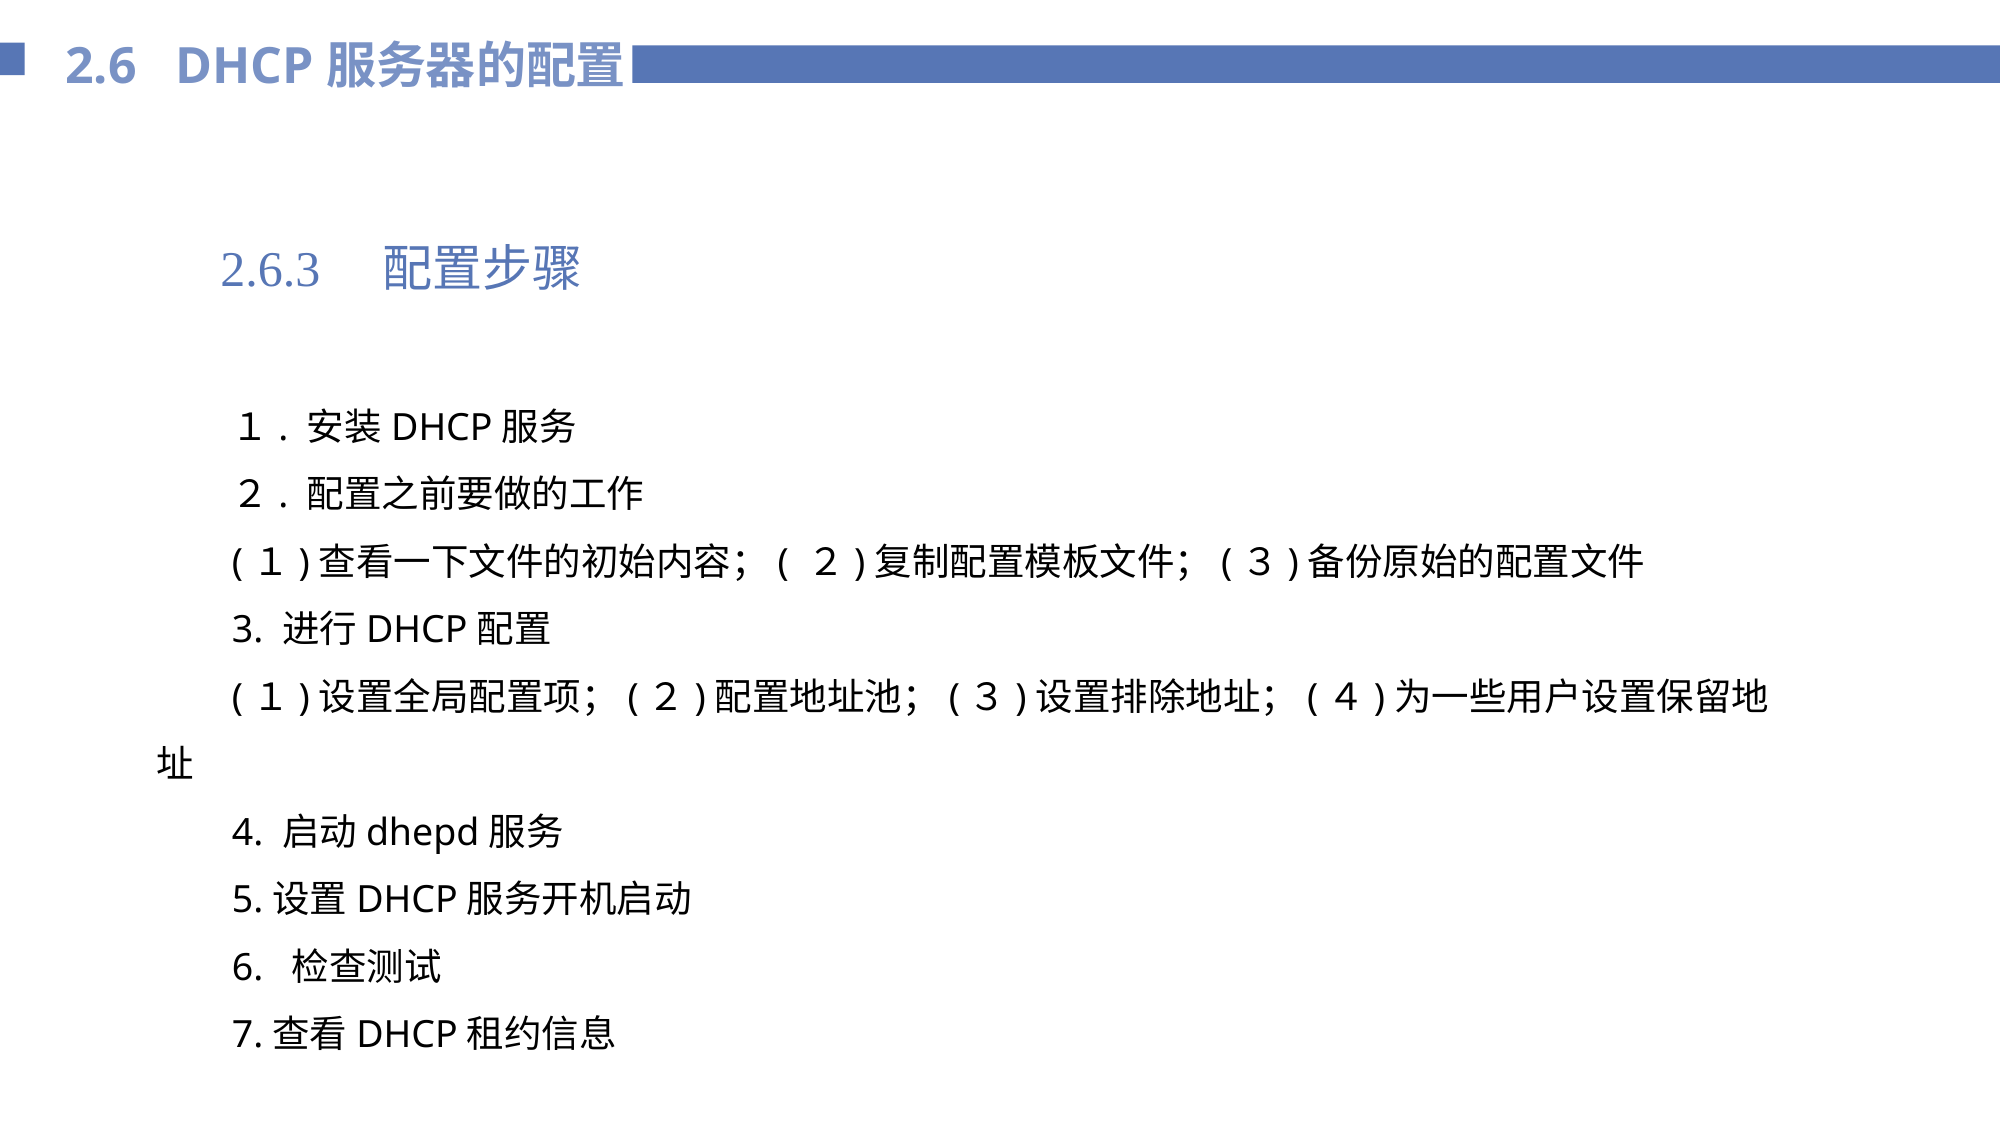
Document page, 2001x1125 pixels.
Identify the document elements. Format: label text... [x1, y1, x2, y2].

text_box 2.6.3 配置步骤 [205, 229, 980, 304]
text_box １. 安装DHCP服务 ２. 配置之前要做的工作 (１)查看一下文件的初始内容；( ２)复制配置模板文件；(３)备份原始的配置文件 3. 进行DHCP配置 (１)设置全局配置项；(２)配置地址池；(３)设置排除地址；(４)为一些用户设置保留地址 4. 启动dhepd服务 5.设置DHCP服务开机启动 6. 检查测试 7.查看DHCP租约信息 [156, 380, 1791, 1056]
text_box 2.6 DHCP服务器的配置 [65, 33, 627, 94]
text_box [631, 44, 2000, 84]
text_box [0, 41, 26, 76]
